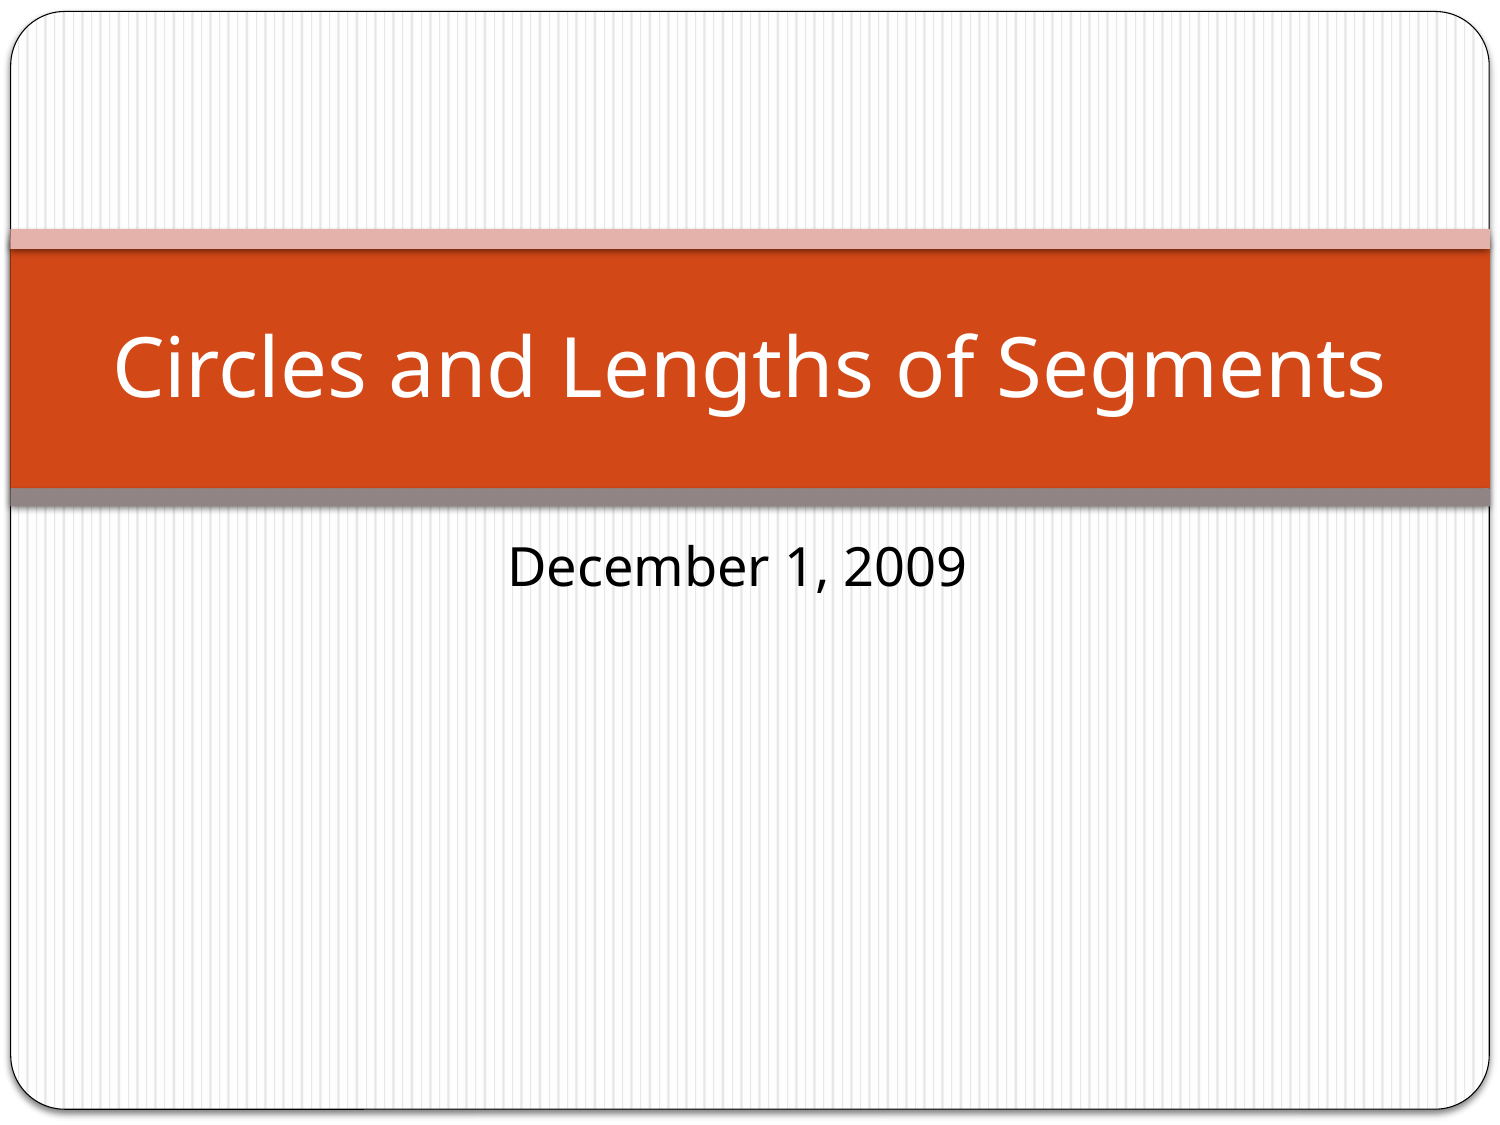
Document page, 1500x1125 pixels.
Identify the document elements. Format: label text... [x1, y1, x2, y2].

title Circles and Lengths of Segments [75, 247, 1425, 489]
subtitle December 1, 2009 [212, 525, 1263, 788]
